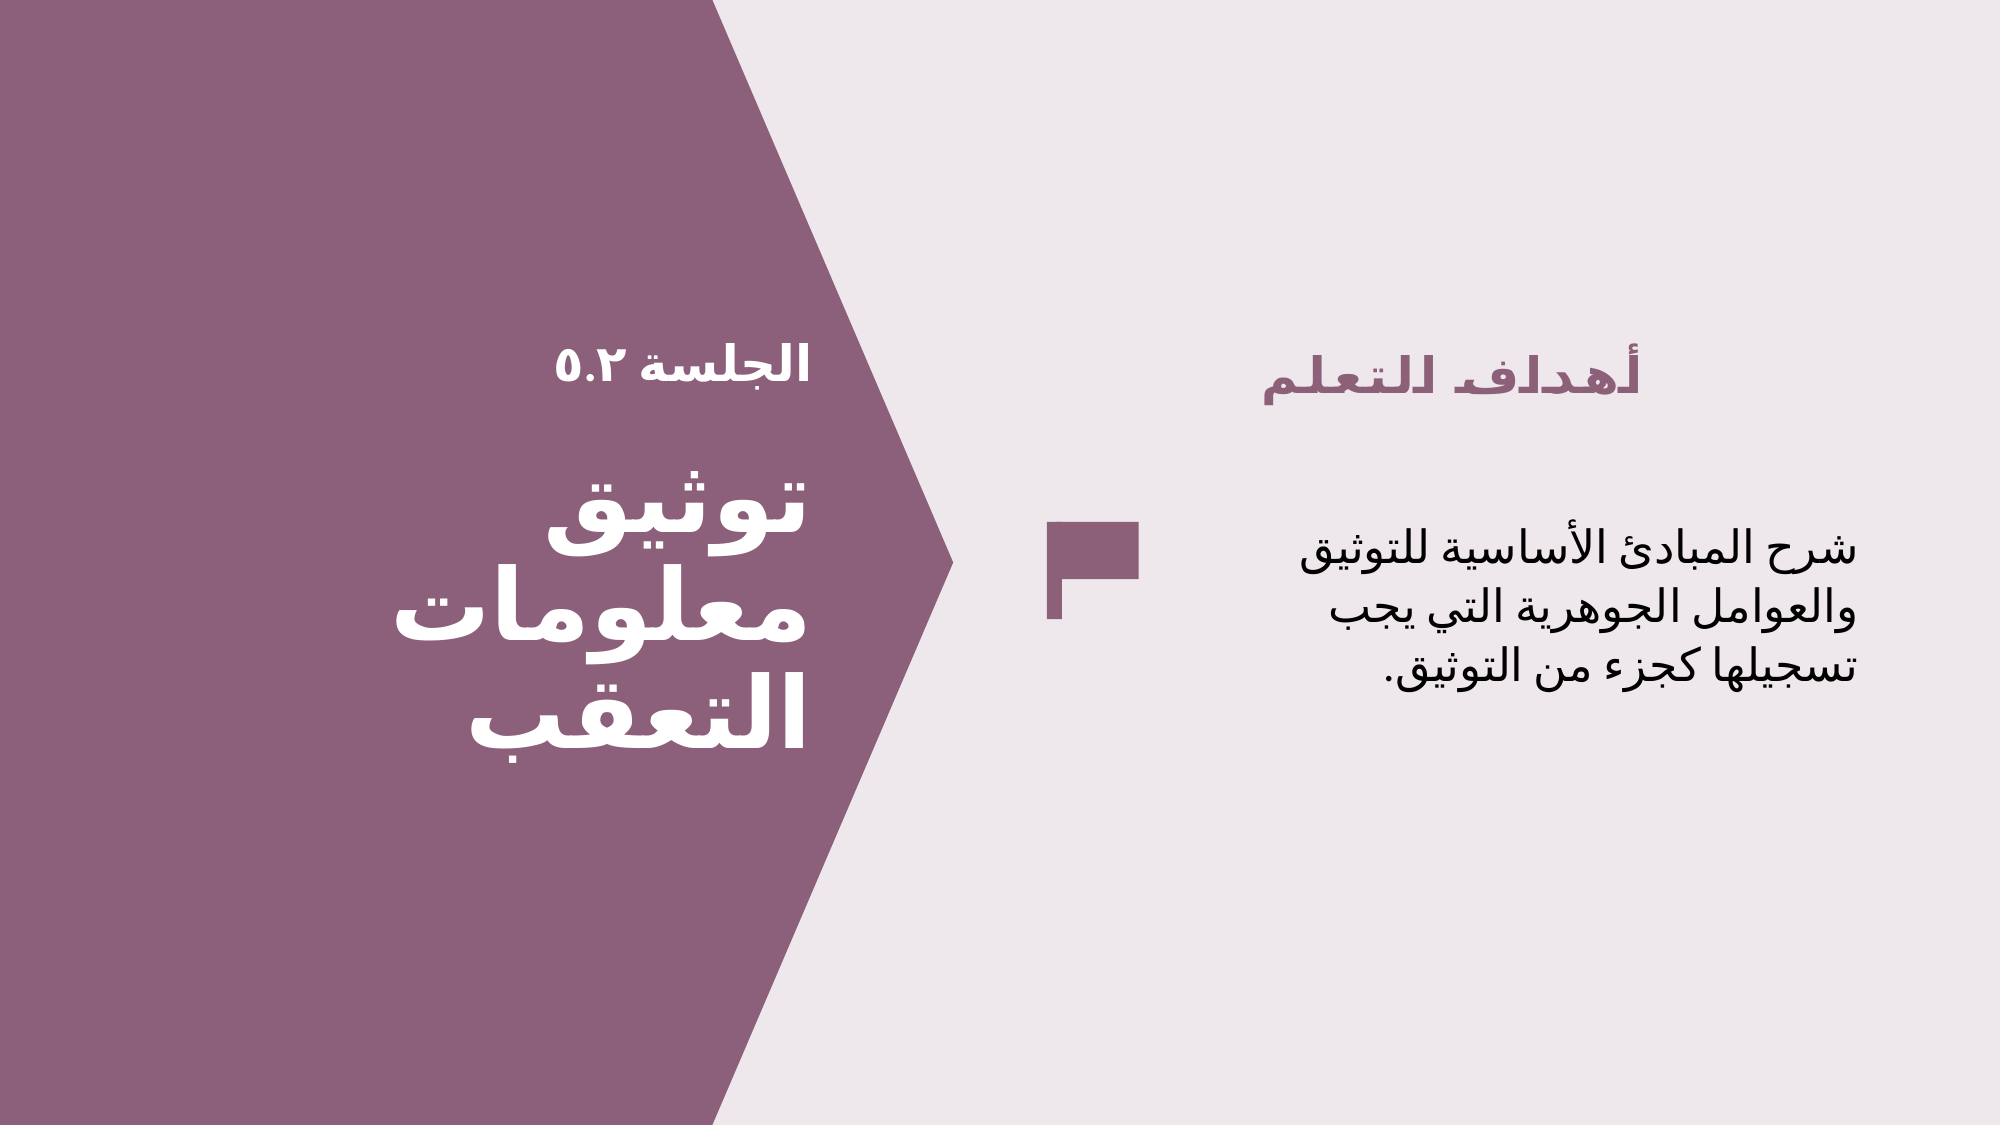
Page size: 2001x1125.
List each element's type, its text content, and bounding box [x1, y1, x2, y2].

title الجلسة ٥.٢ توثيق معلومات التعقب [130, 508, 828, 601]
text_box شرح المبادئ الأساسية للتوثيق والعوامل الجوهرية التي يجب تسجيلها كجزء من التوثيق. [1189, 506, 1874, 698]
text_box أهداف التعلم [1046, 336, 1858, 412]
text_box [1046, 521, 1139, 620]
